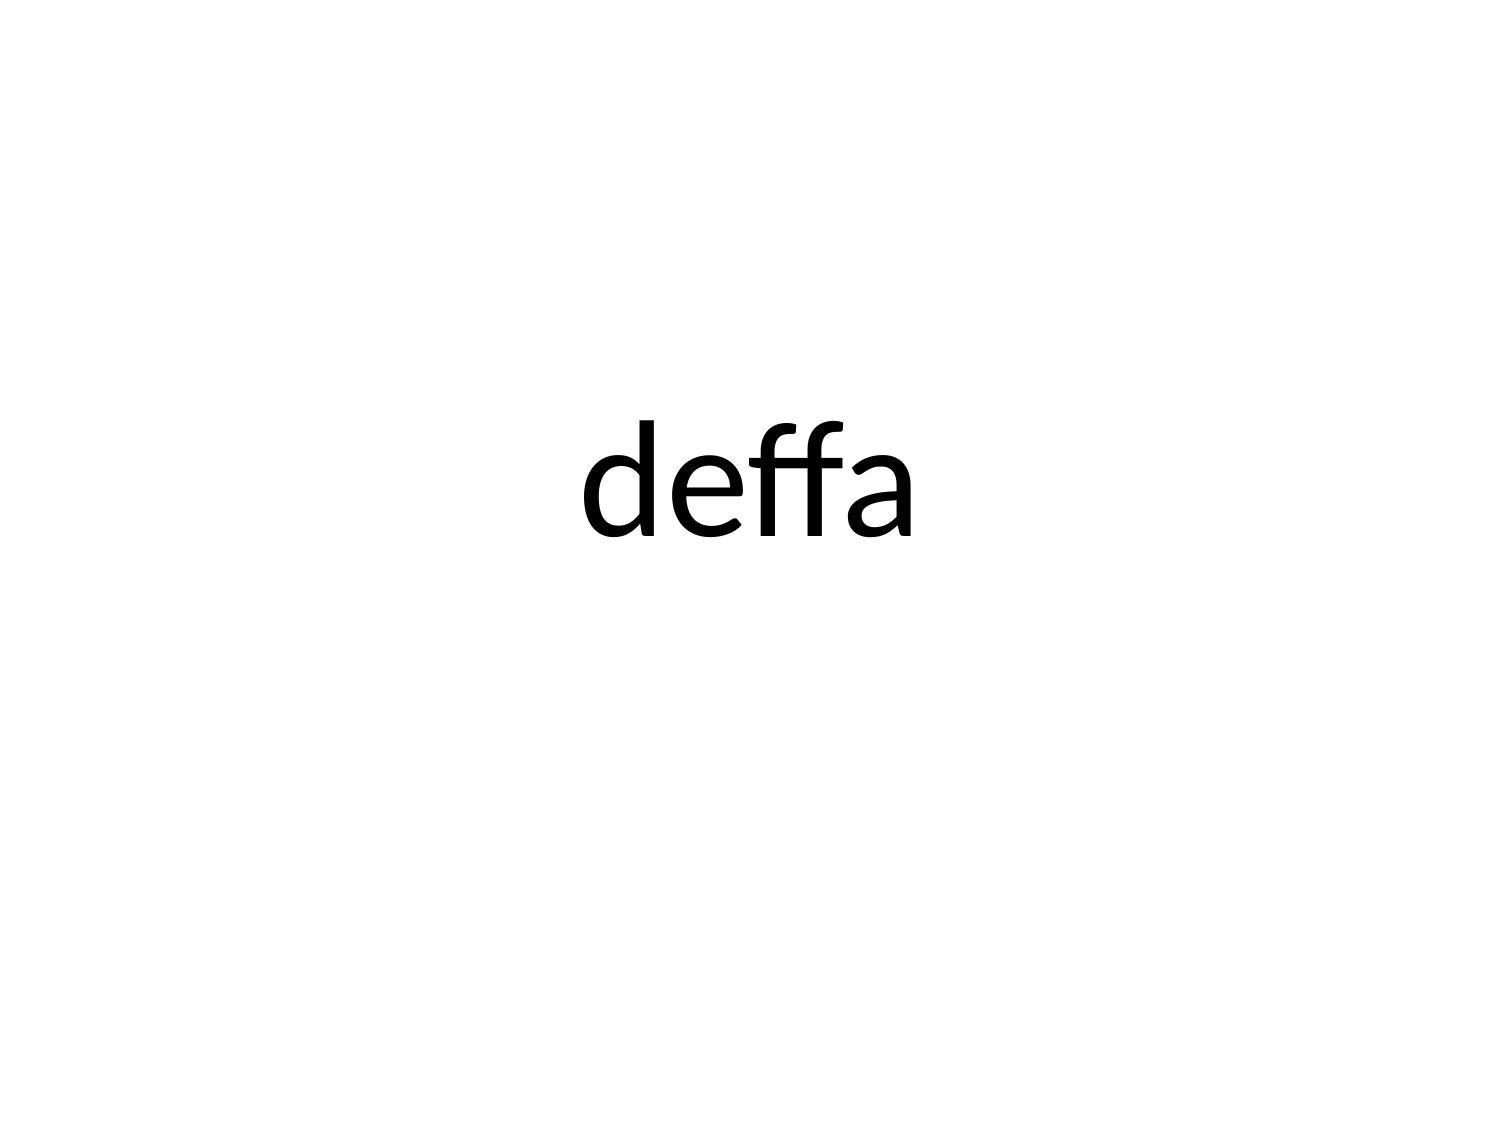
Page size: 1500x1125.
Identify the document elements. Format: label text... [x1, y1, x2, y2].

title deffa [112, 349, 1388, 591]
